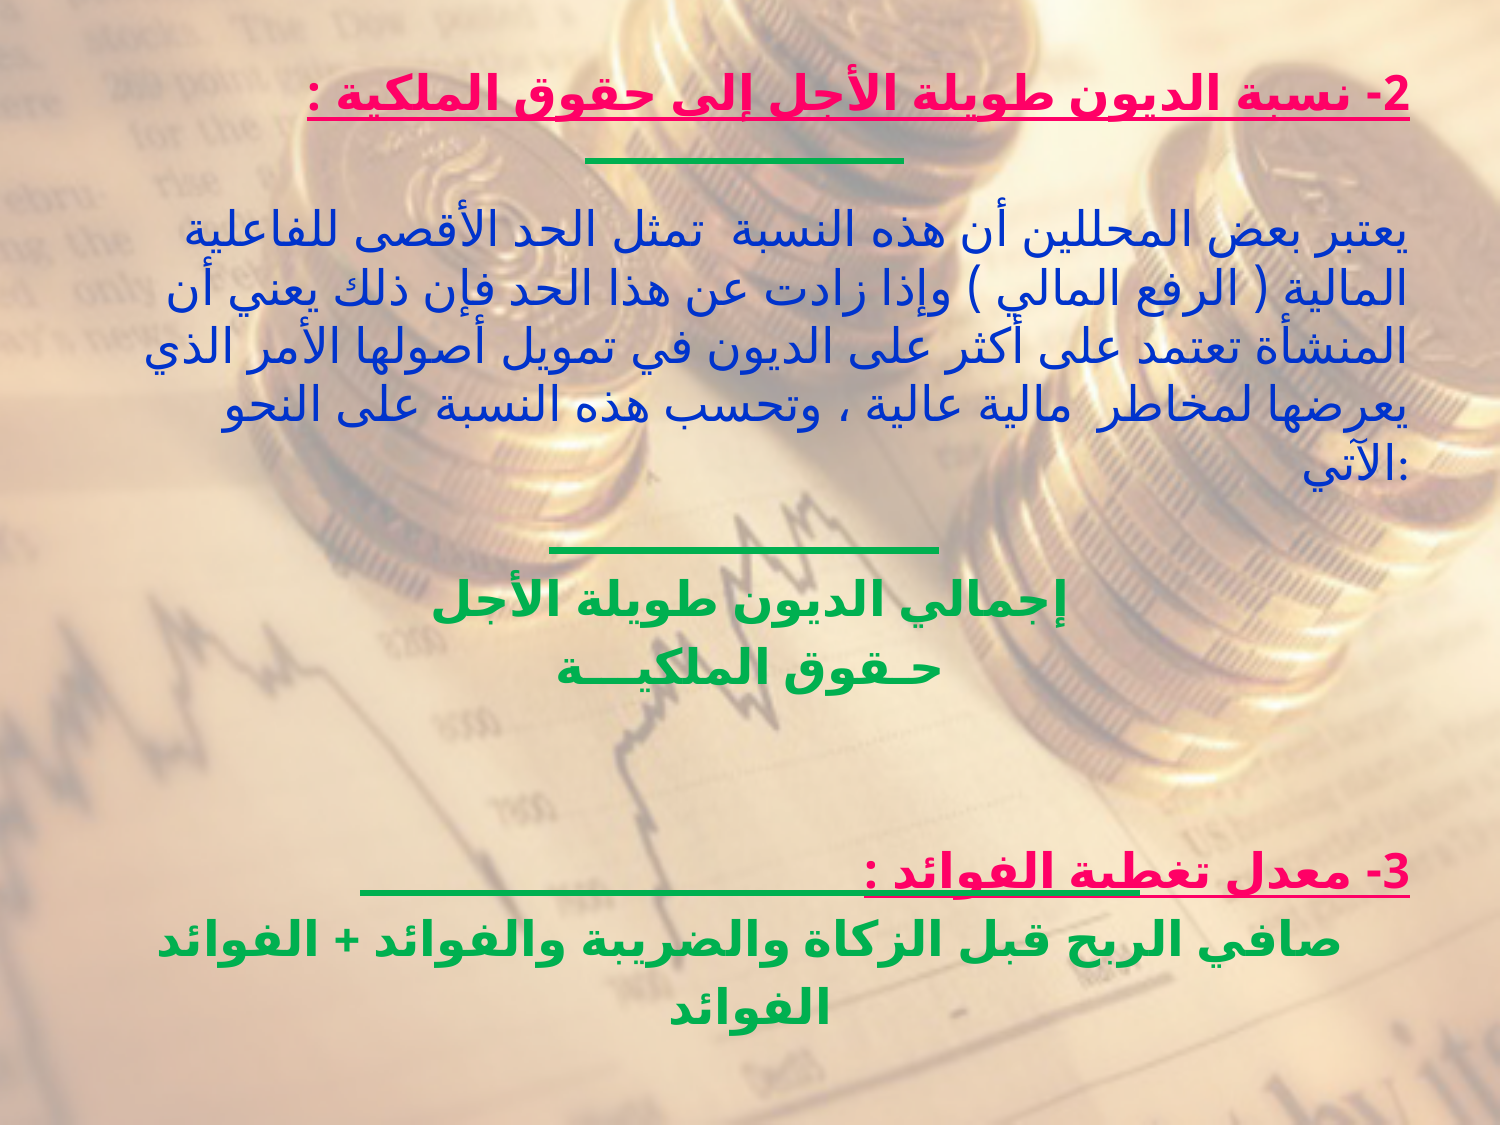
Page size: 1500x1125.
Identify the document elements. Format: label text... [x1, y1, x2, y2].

list 2- نسبة الديون طويلة الأجل إلى حقوق الملكية : يعتبر بعض المحللين أن هذه النسبة تمثل الحد الأقصى للفاعلية المالية ( الرفع المالي ) وإذا زادت عن هذا الحد فإن ذلك يعني أن المنشأة تعتمد على أكثر على الديون في تمويل أصولها الأمر الذي يعرضها لمخاطر مالية عالية ، وتحسب هذه النسبة على النحو الآتي: إجمالي الديون طويلة الأجل حـقوق الملكيـــة 3- معدل تغطية الفوائد : صافي الربح قبل الزكاة والضريبة والفوائد + الفوائد الفوائد [75, 54, 1425, 1047]
